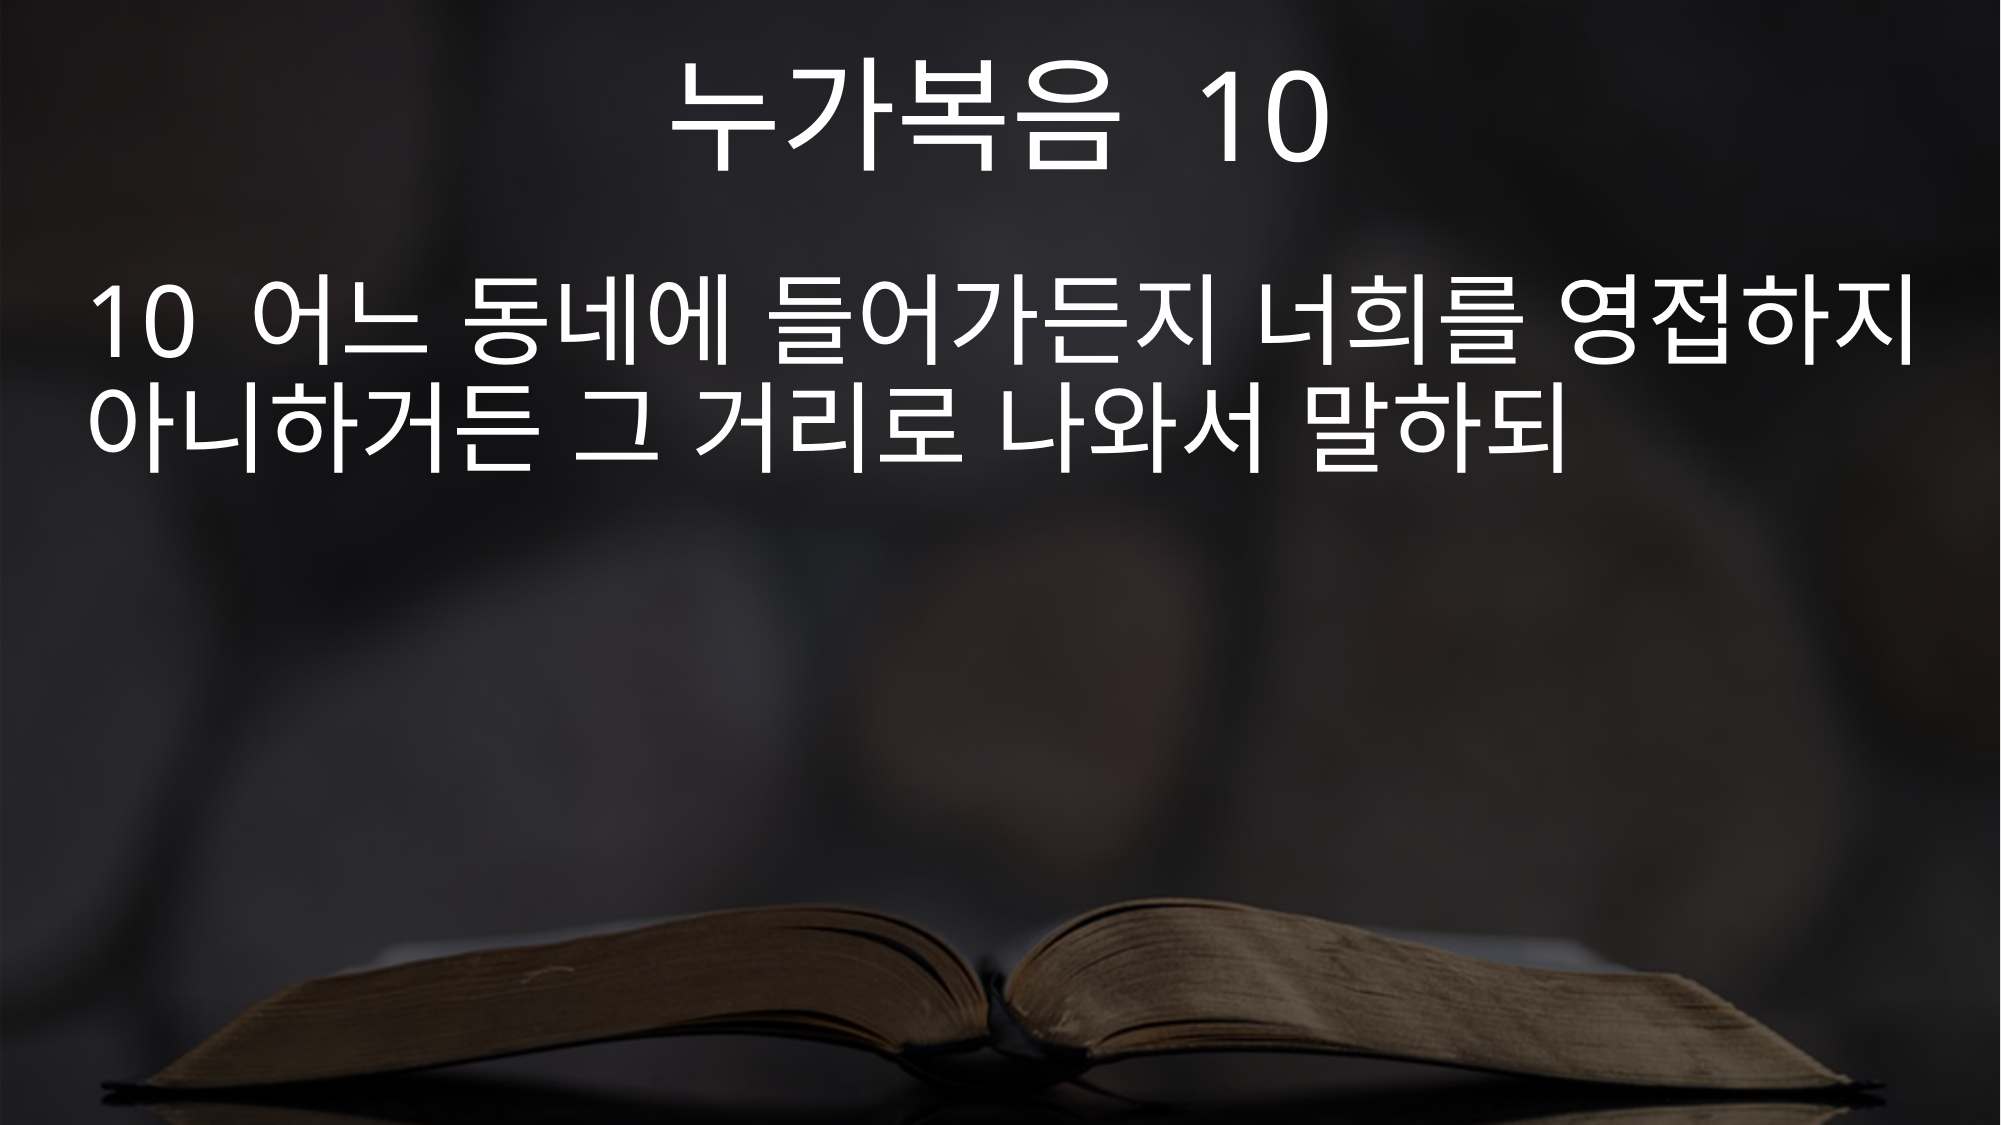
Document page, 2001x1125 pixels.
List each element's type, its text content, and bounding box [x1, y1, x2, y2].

list 10 어느 동네에 들어가든지 너희를 영접하지 아니하거든 그 거리로 나와서 말하되 [69, 263, 1953, 423]
picture [0, 0, 2001, 1125]
footer 누가복음 10 [0, 32, 2000, 192]
